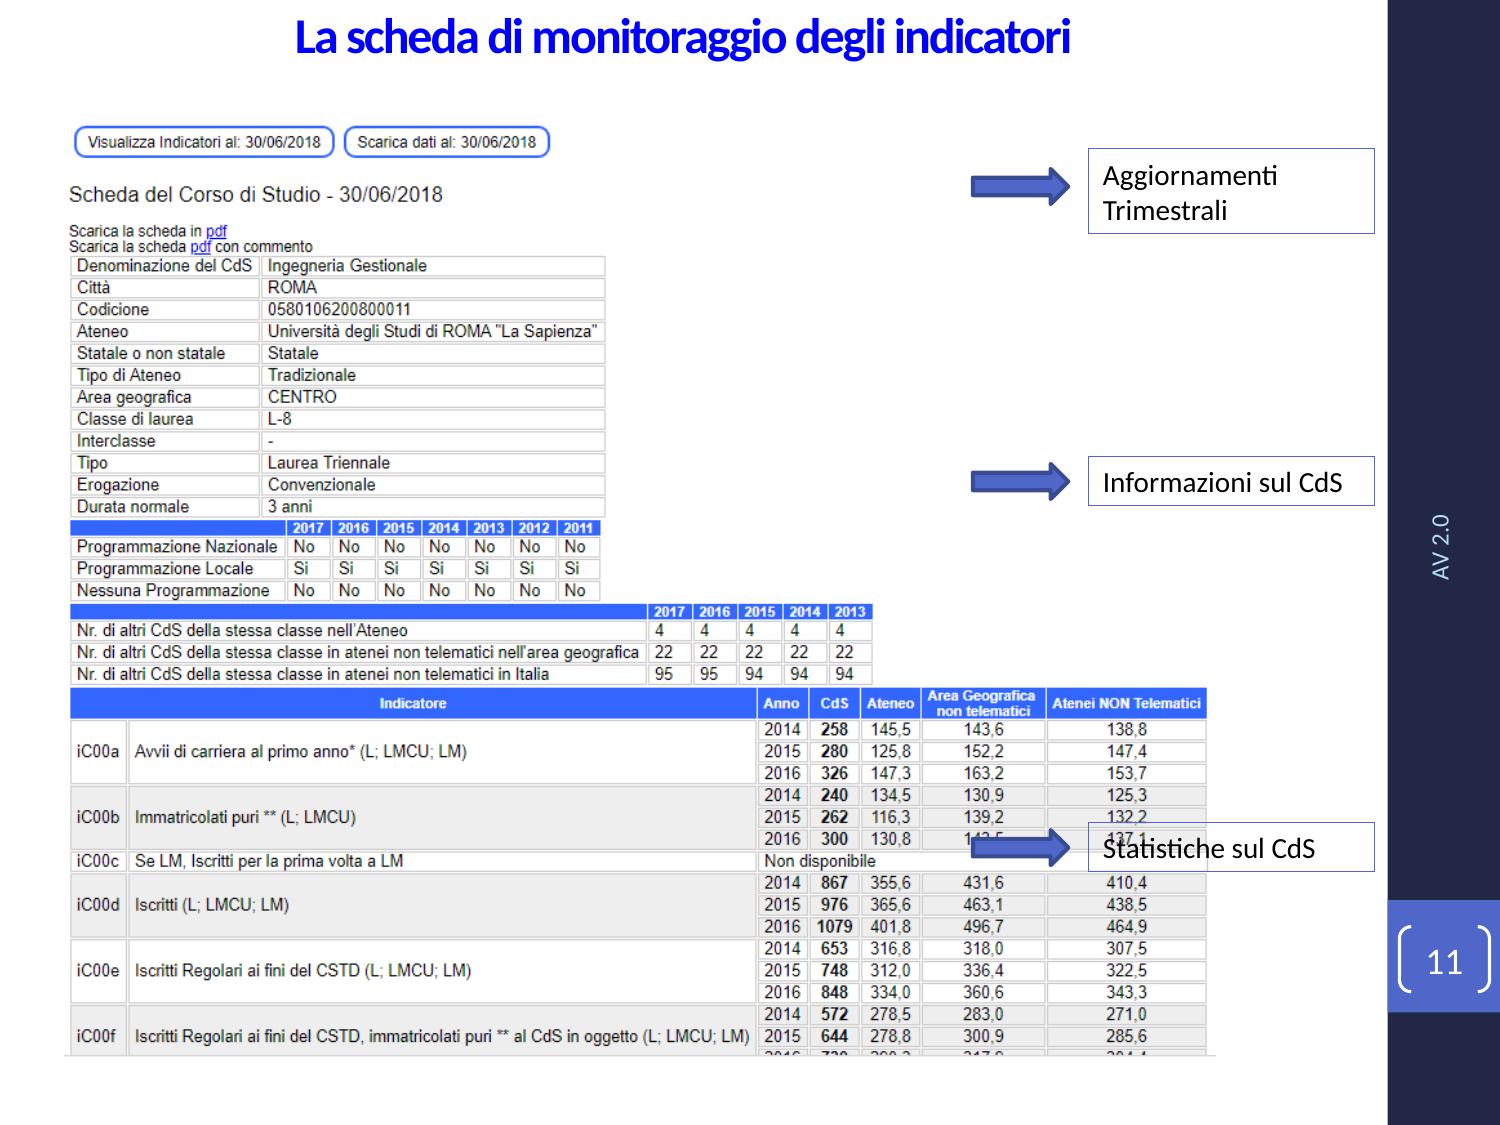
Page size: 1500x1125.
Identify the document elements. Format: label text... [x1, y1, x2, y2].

picture [64, 113, 1216, 1060]
slide_number 11 [1397, 925, 1492, 994]
text_box La scheda di monitoraggio degli indicatori [277, 0, 1089, 72]
text_box Aggiornamenti Trimestrali [1226, 148, 1375, 234]
text_box Informazioni sul CdS [1226, 456, 1375, 506]
footer AV 2.0 [1408, 500, 1469, 889]
text_box Statistiche sul CdS [1226, 822, 1375, 872]
